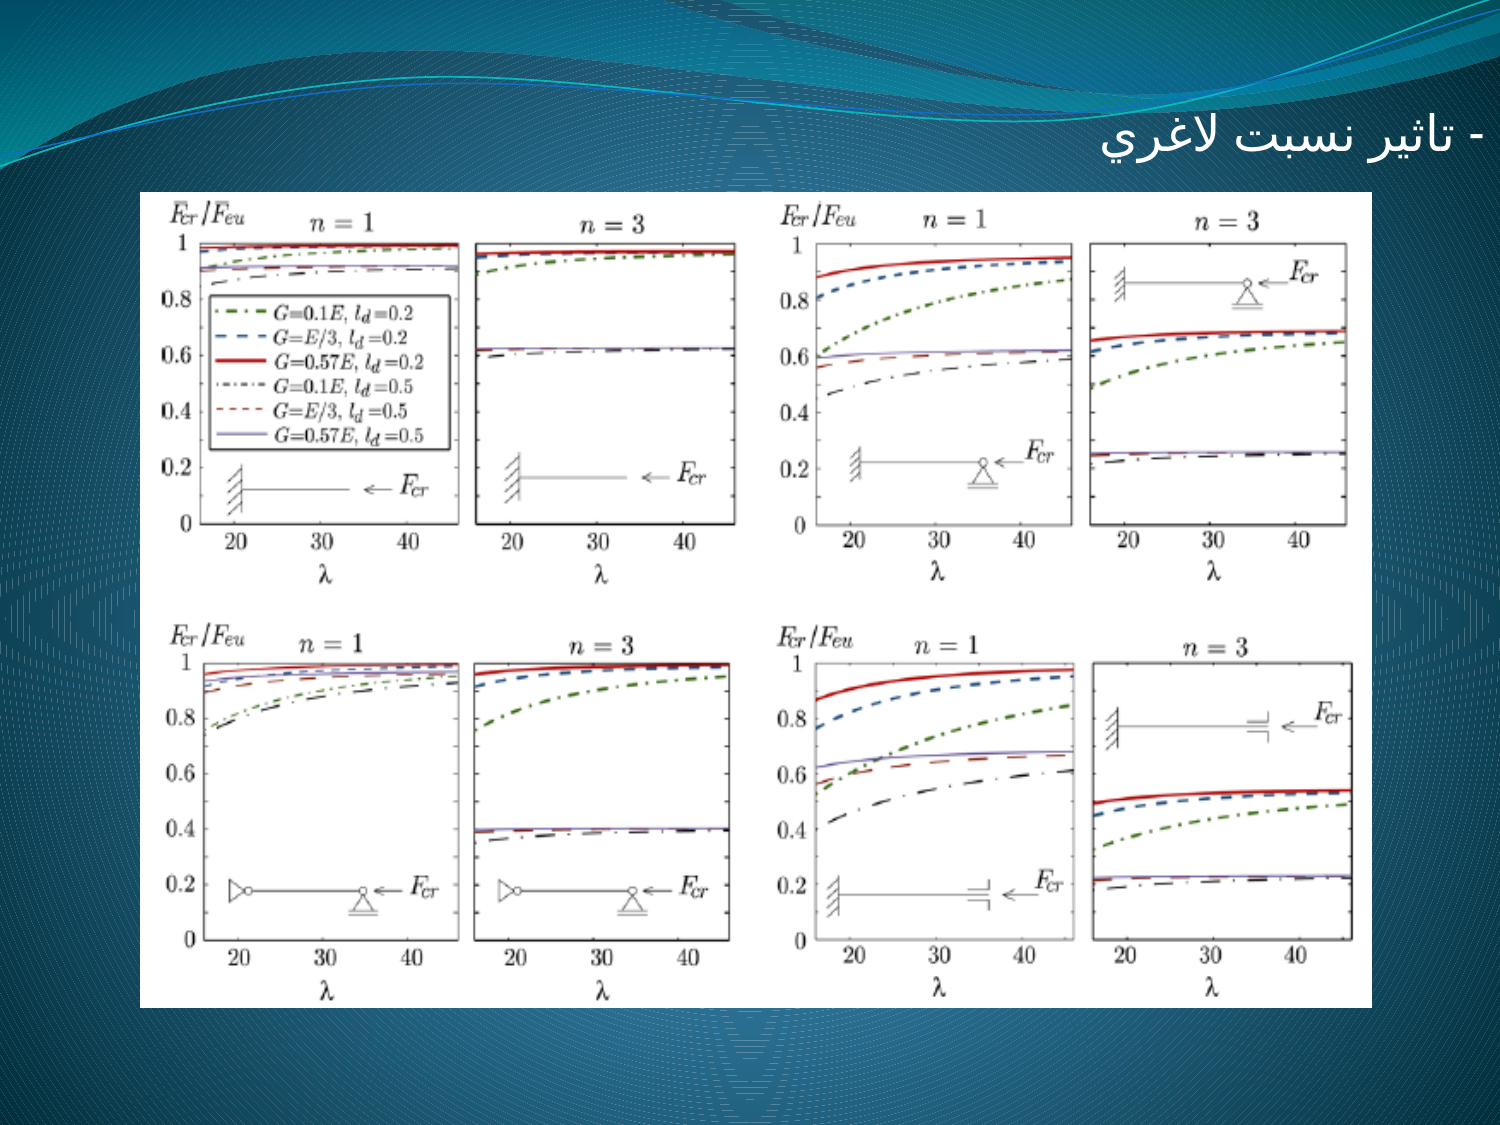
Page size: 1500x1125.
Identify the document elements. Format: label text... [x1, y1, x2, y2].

text_box - تاثير نسبت لاغري [457, 93, 1500, 169]
picture [140, 191, 1372, 1008]
